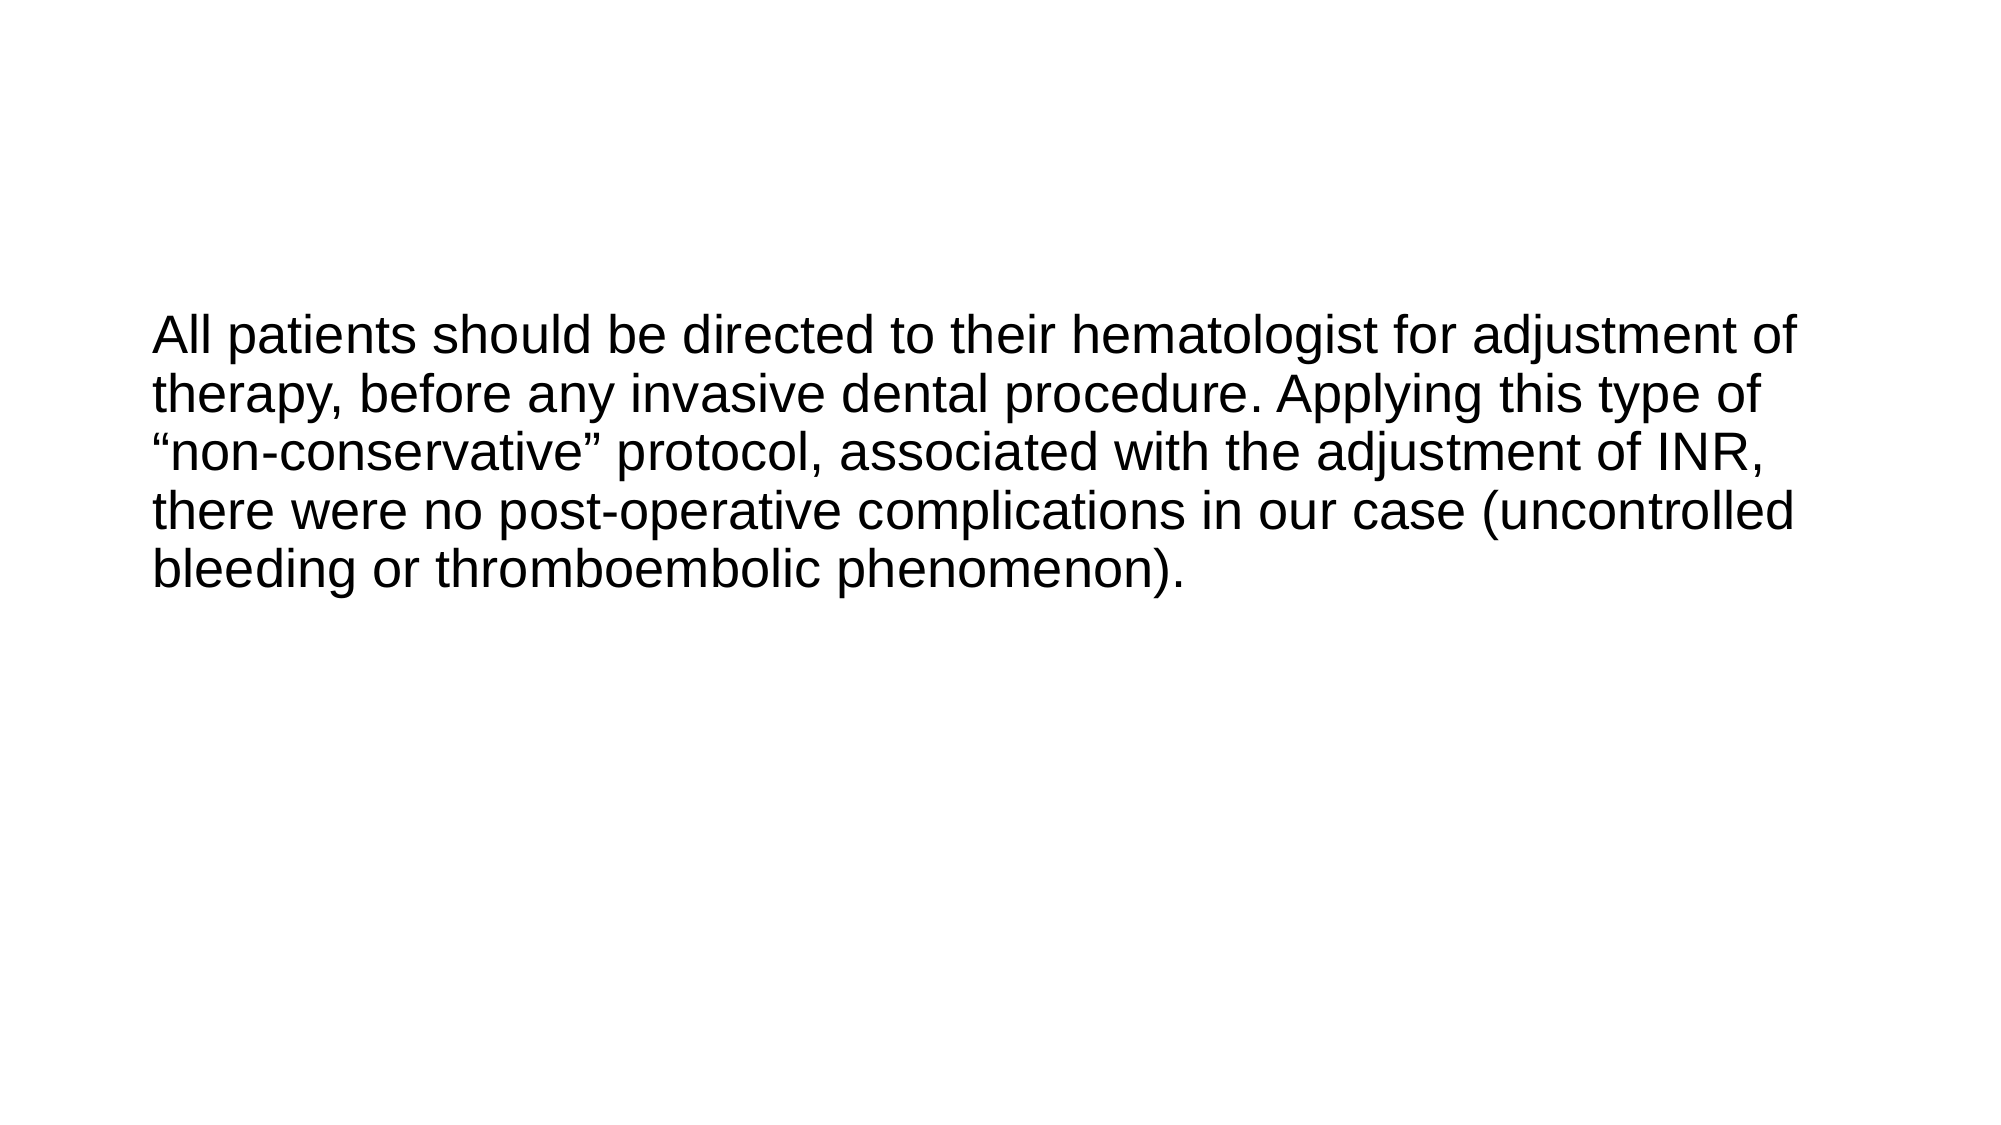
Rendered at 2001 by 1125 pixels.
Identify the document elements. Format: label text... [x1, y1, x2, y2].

list All patients should be directed to their hematologist for adjustment of therapy, before any invasive dental procedure. Applying this type of “non-conservative” protocol, associated with the adjustment of INR, there were no post-operative complications in our case (uncontrolled bleeding or thromboembolic phenomenon). [137, 299, 1863, 1014]
